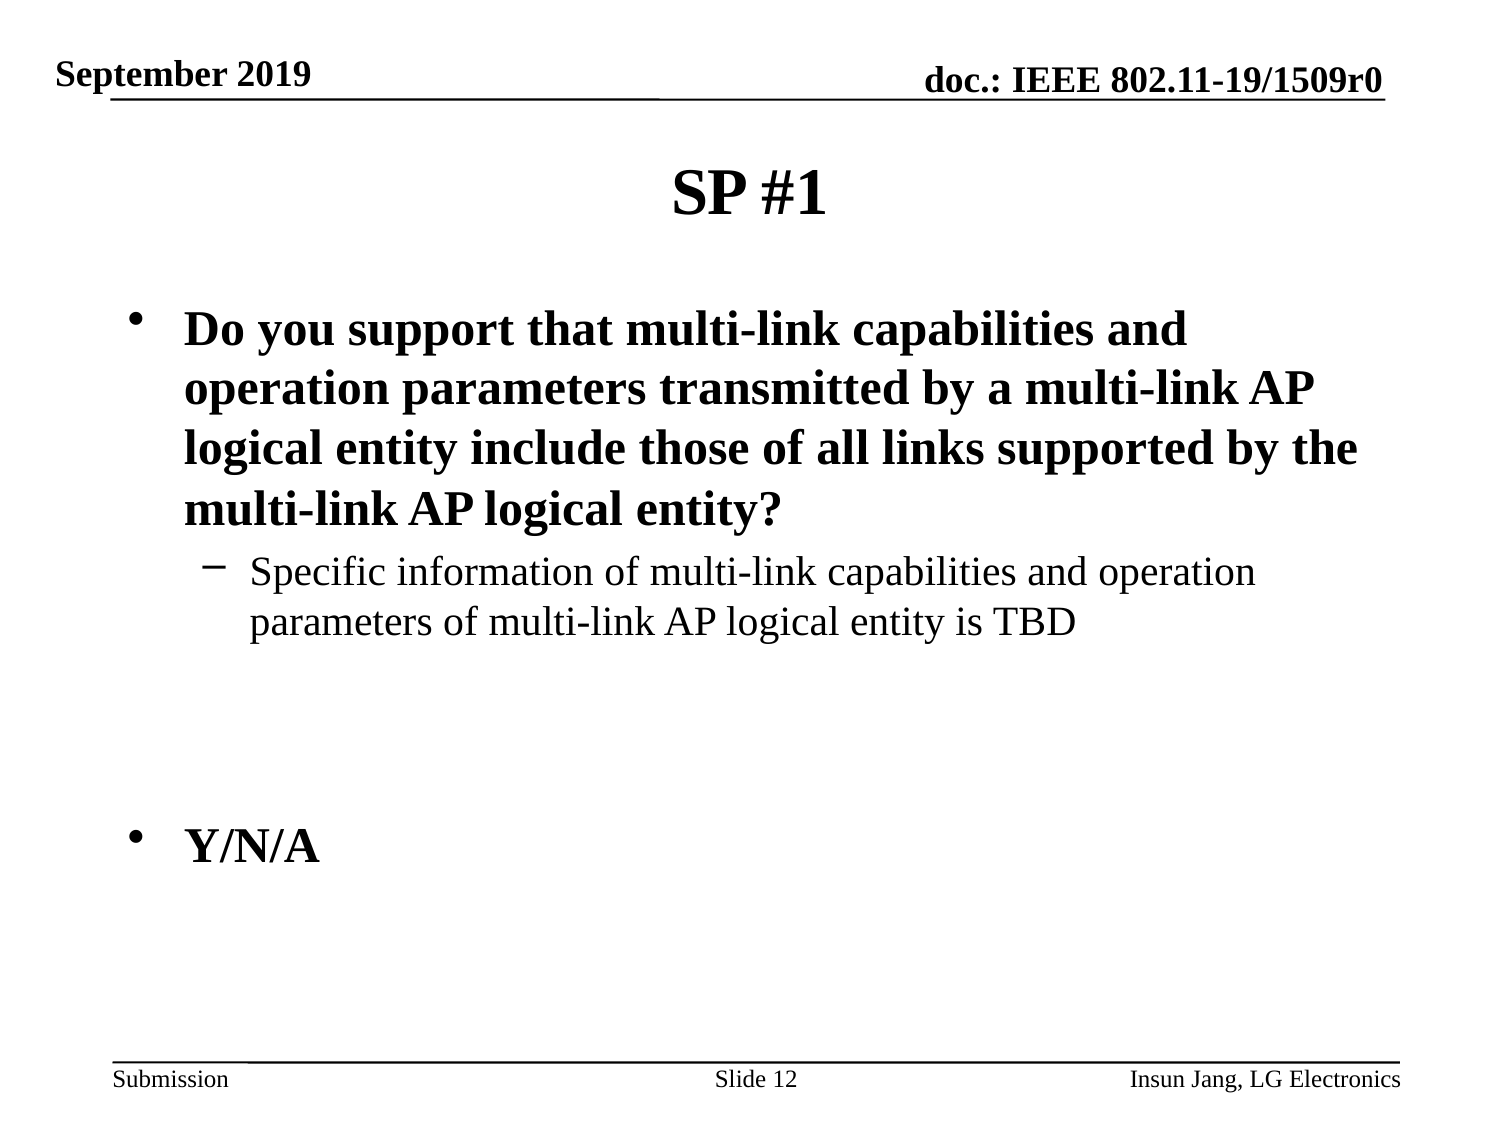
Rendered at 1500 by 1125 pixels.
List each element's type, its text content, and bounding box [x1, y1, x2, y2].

slide_number Slide 12 [712, 1061, 800, 1093]
title SP #1 [112, 112, 1388, 263]
footer Insun Jang, LG Electronics [1125, 1061, 1402, 1093]
list Do you support that multi-link capabilities and operation parameters transmitted by a multi-link AP logical entity include those of all links supported by the multi-link AP logical entity? Specific information of multi-link capabilities and operation parameters of multi-link AP logical entity is TBD Y/N/A [112, 287, 1388, 1000]
